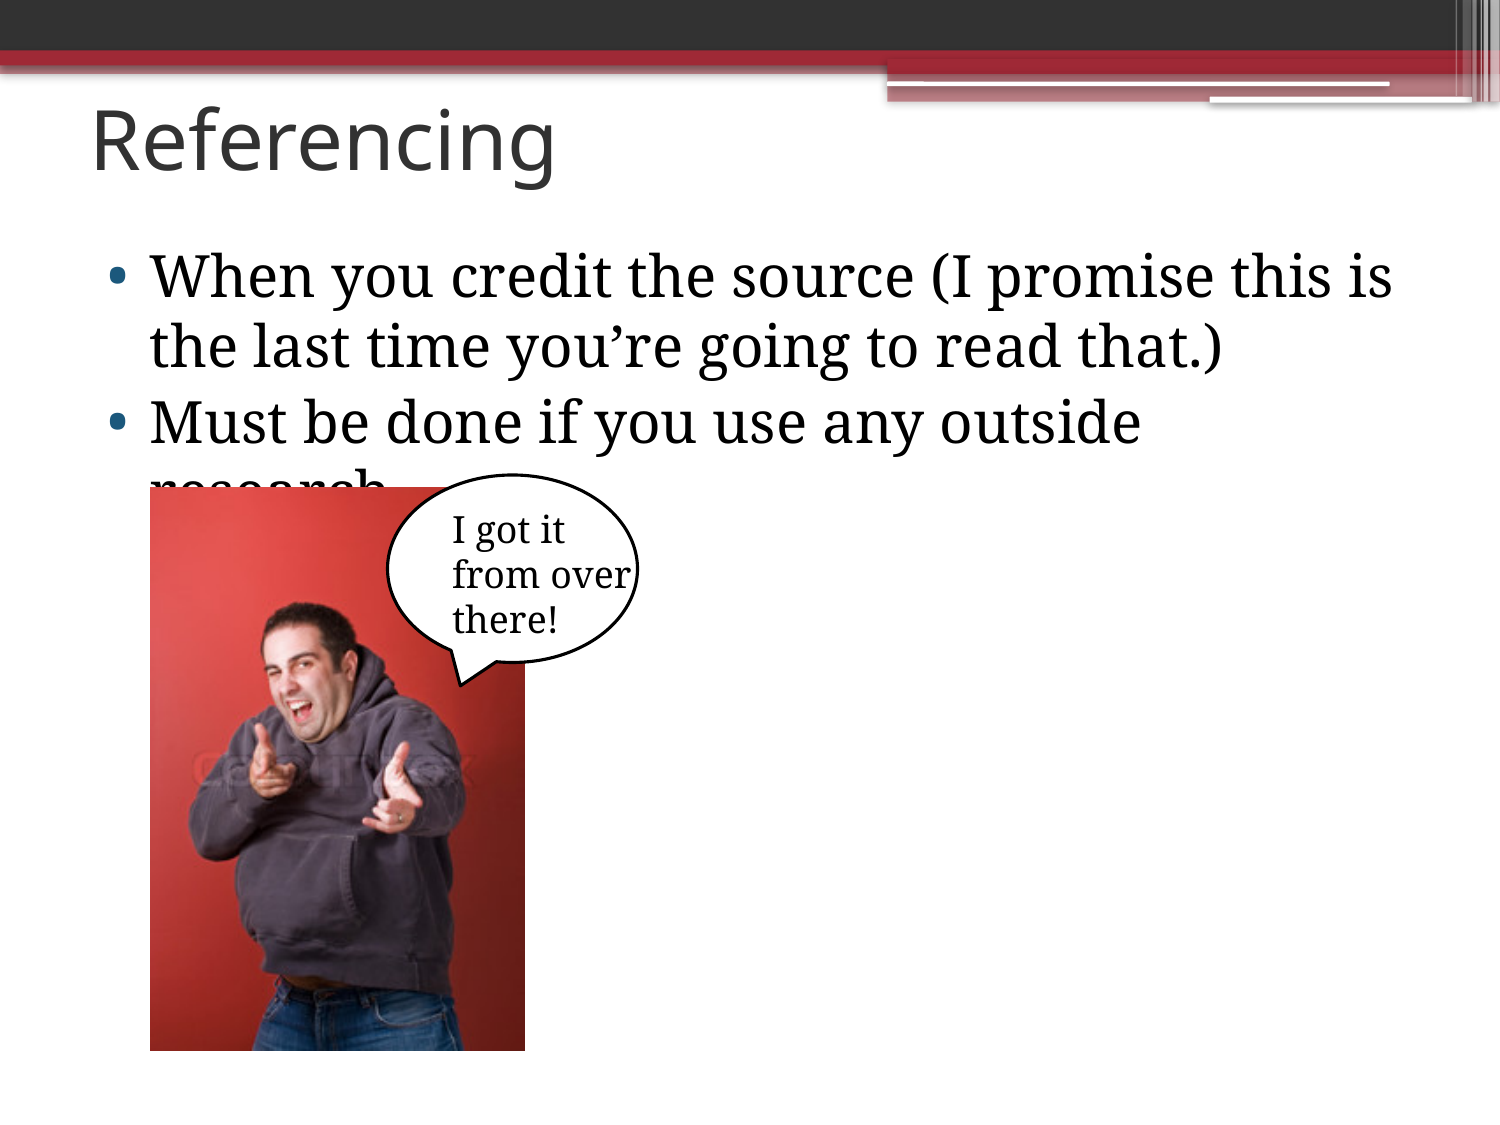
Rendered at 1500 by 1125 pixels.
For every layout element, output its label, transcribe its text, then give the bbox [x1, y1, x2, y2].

title Referencing [75, 50, 1425, 225]
picture [149, 487, 526, 1052]
text_box [454, 473, 598, 498]
text_box I got it from over there! [531, 498, 650, 649]
text_box [531, 649, 581, 664]
list When you credit the source (I promise this is the last time you’re going to read that.) Must be done if you use any outside research. [75, 231, 1425, 941]
